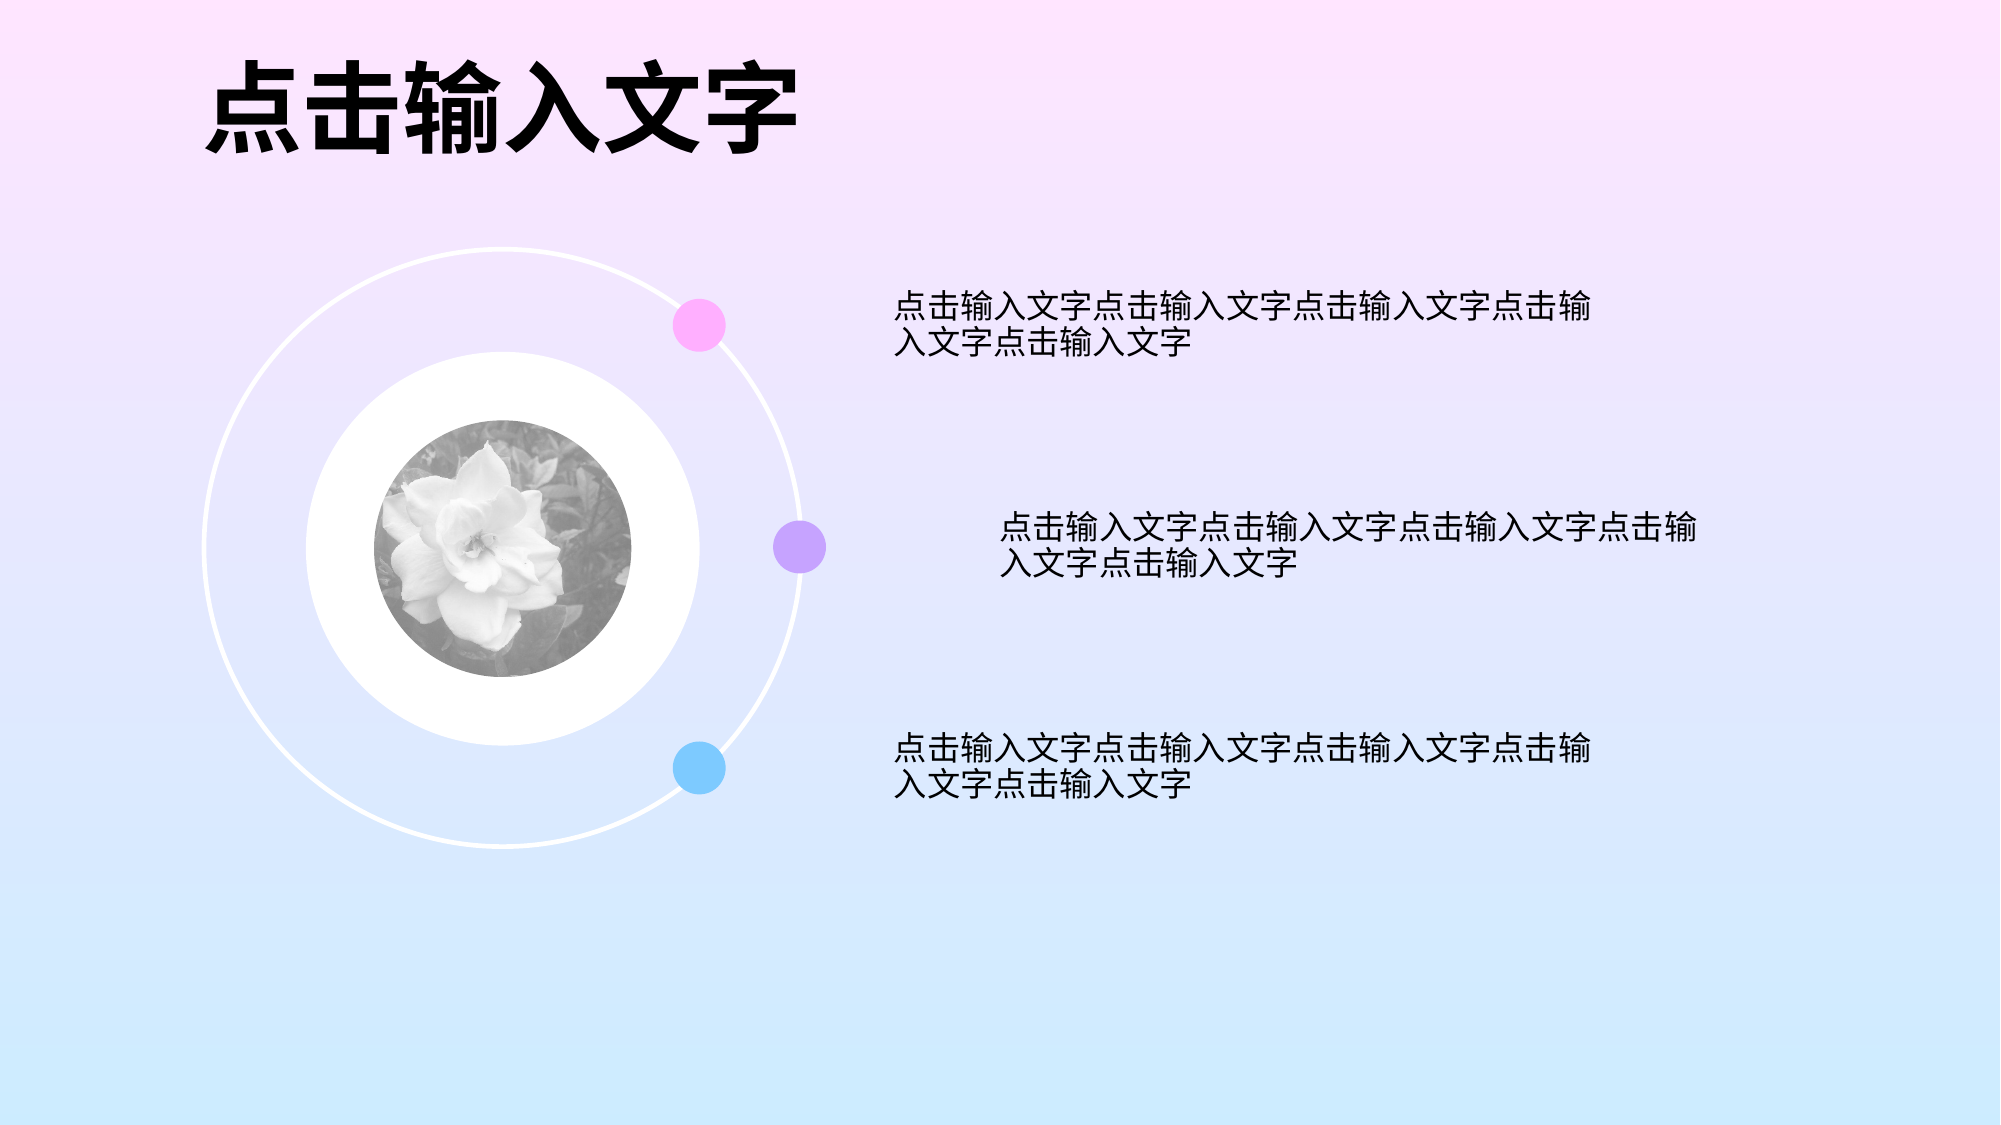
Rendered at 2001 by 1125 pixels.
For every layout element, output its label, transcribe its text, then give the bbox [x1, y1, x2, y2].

picture [374, 420, 632, 678]
list 点击输入文字点击输入文字点击输入文字点击输入文字点击输入文字 [878, 279, 1631, 373]
list 点击输入文字点击输入文字点击输入文字点击输入文字点击输入文字 [984, 500, 1737, 594]
list 点击输入文字点击输入文字点击输入文字点击输入文字点击输入文字 [878, 721, 1631, 815]
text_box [203, 249, 827, 847]
list 点击输入文字 [92, 74, 913, 153]
